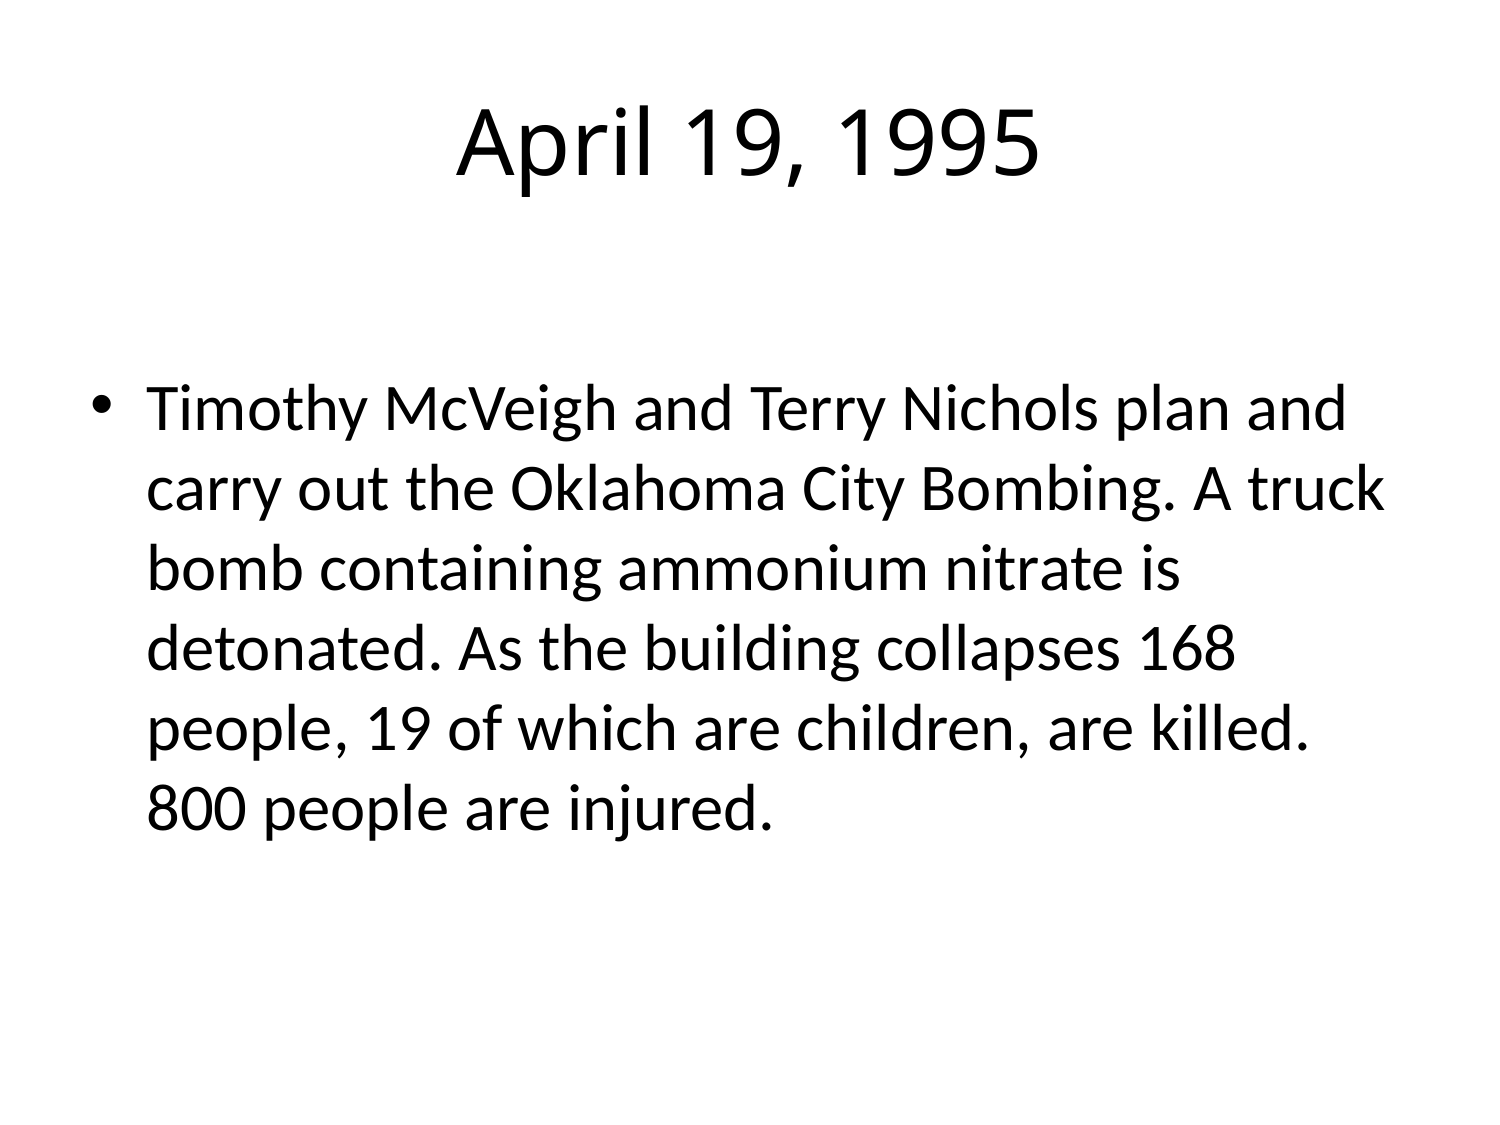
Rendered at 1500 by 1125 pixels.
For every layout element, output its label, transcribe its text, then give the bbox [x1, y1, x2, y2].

list Timothy McVeigh and Terry Nichols plan and carry out the Oklahoma City Bombing. A truck bomb containing ammonium nitrate is detonated. As the building collapses 168 people, 19 of which are children, are killed. 800 people are injured. [75, 262, 1425, 1005]
title April 19, 1995 [75, 45, 1425, 233]
